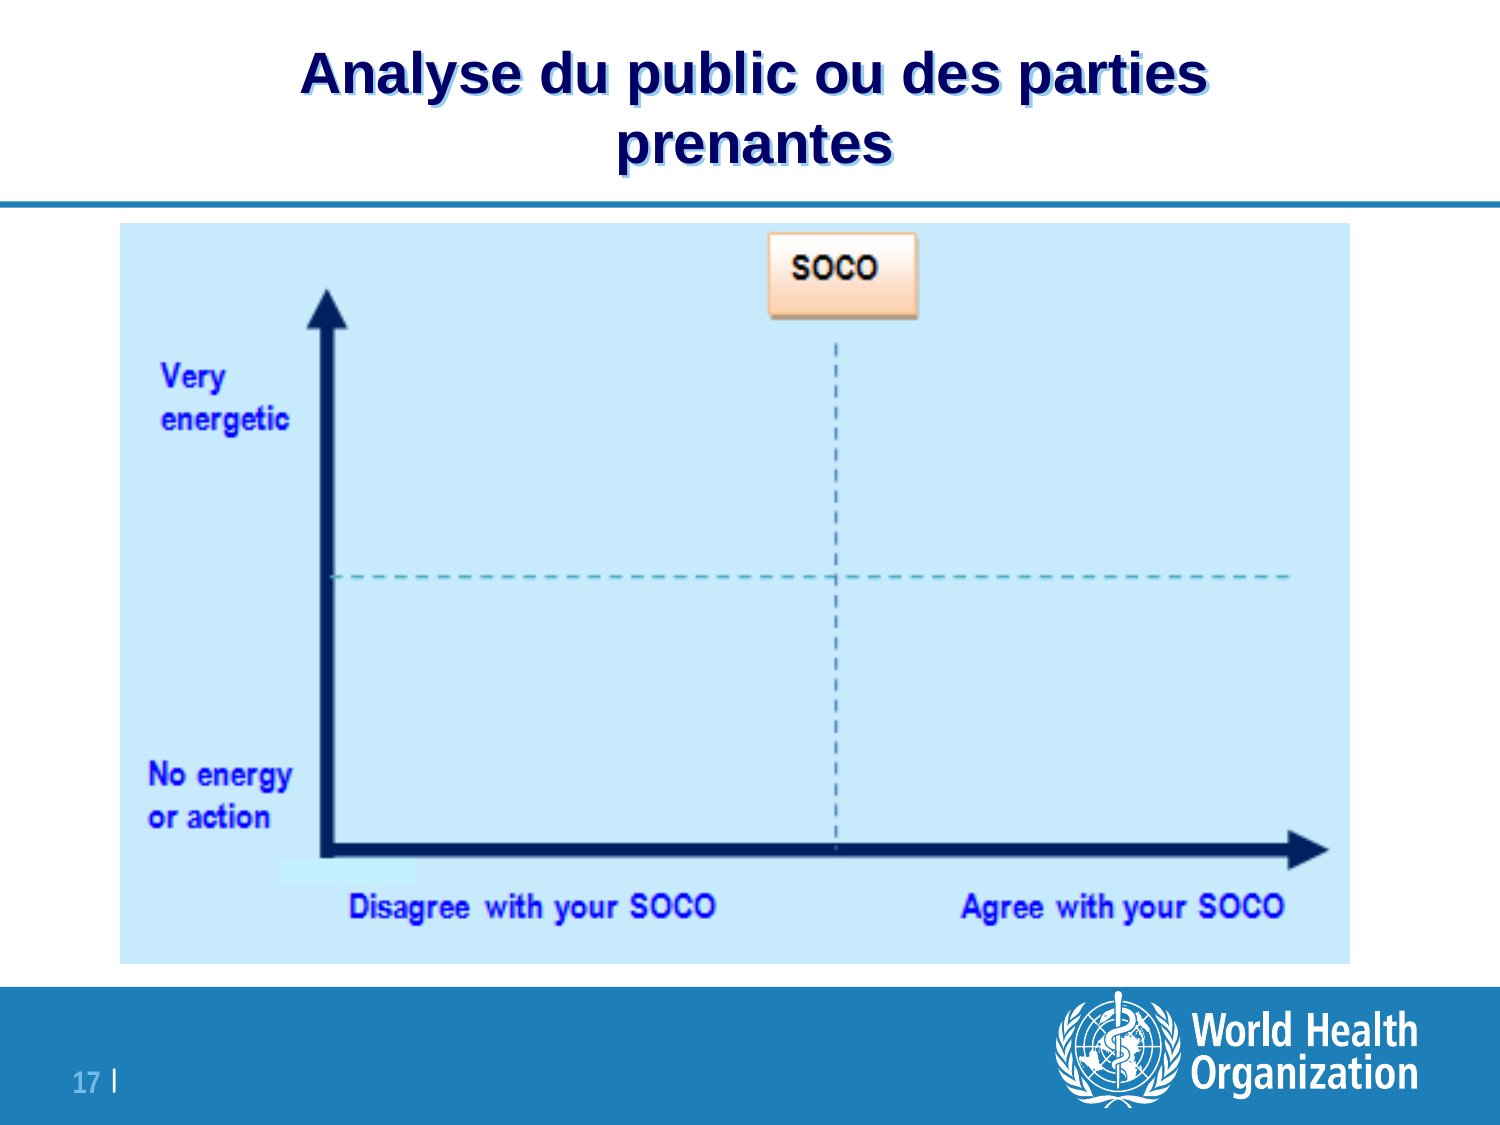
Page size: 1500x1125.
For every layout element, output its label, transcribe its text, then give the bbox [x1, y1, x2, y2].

title Analyse du public ou des parties prenantes [227, 63, 1283, 147]
picture [120, 223, 1350, 964]
